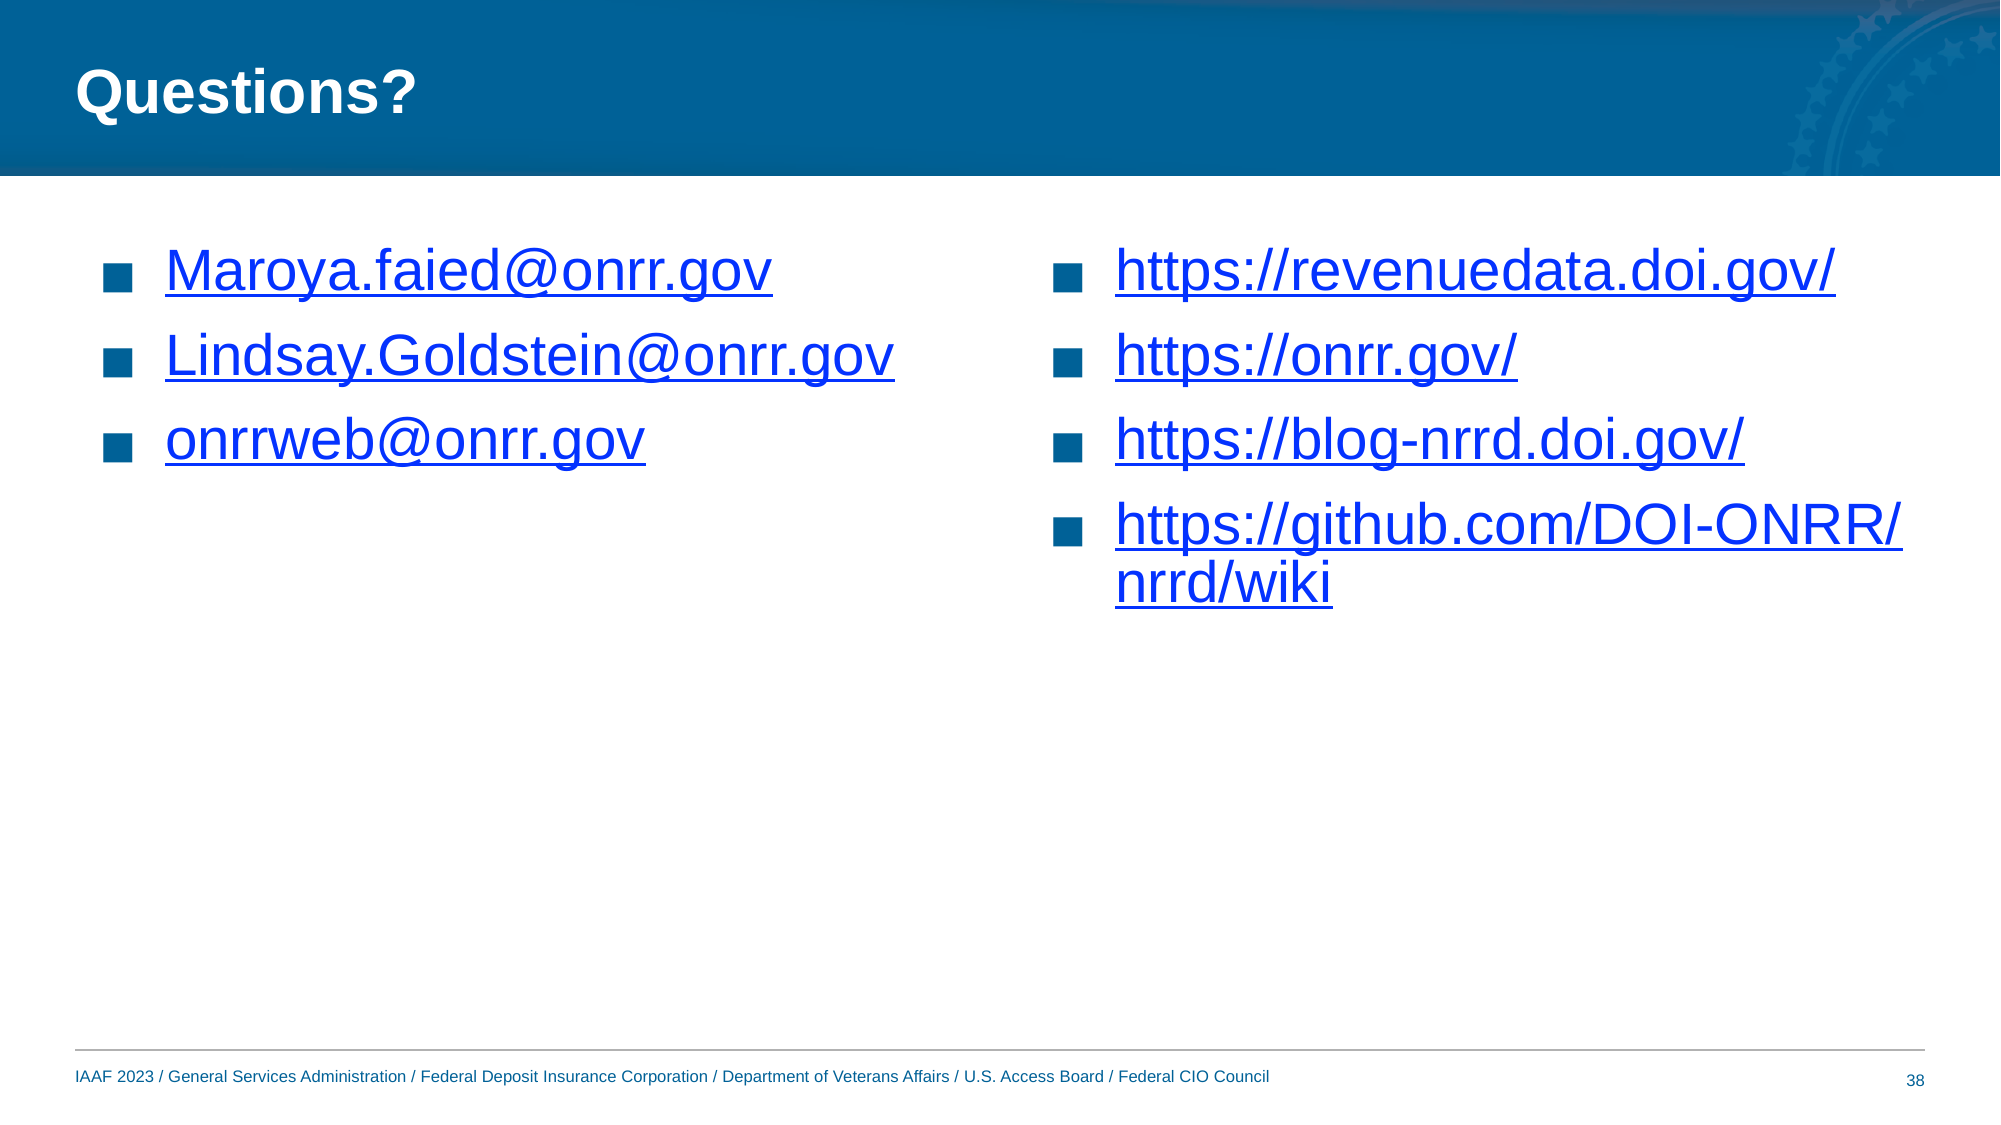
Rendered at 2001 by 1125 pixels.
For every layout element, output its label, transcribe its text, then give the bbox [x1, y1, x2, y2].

slide_number 38 [1880, 1065, 1925, 1095]
list Maroya.faied@onrr.gov Lindsay.Goldstein@onrr.gov onrrweb@onrr.gov [75, 224, 975, 1035]
picture [0, 168, 666, 176]
picture [0, 0, 2000, 176]
list https://revenuedata.doi.gov/ https://onrr.gov/ https://blog-nrrd.doi.gov/ https://github.com/DOI-ONRR/nrrd/wiki [1025, 224, 1925, 1038]
title Questions? [75, 52, 1800, 128]
